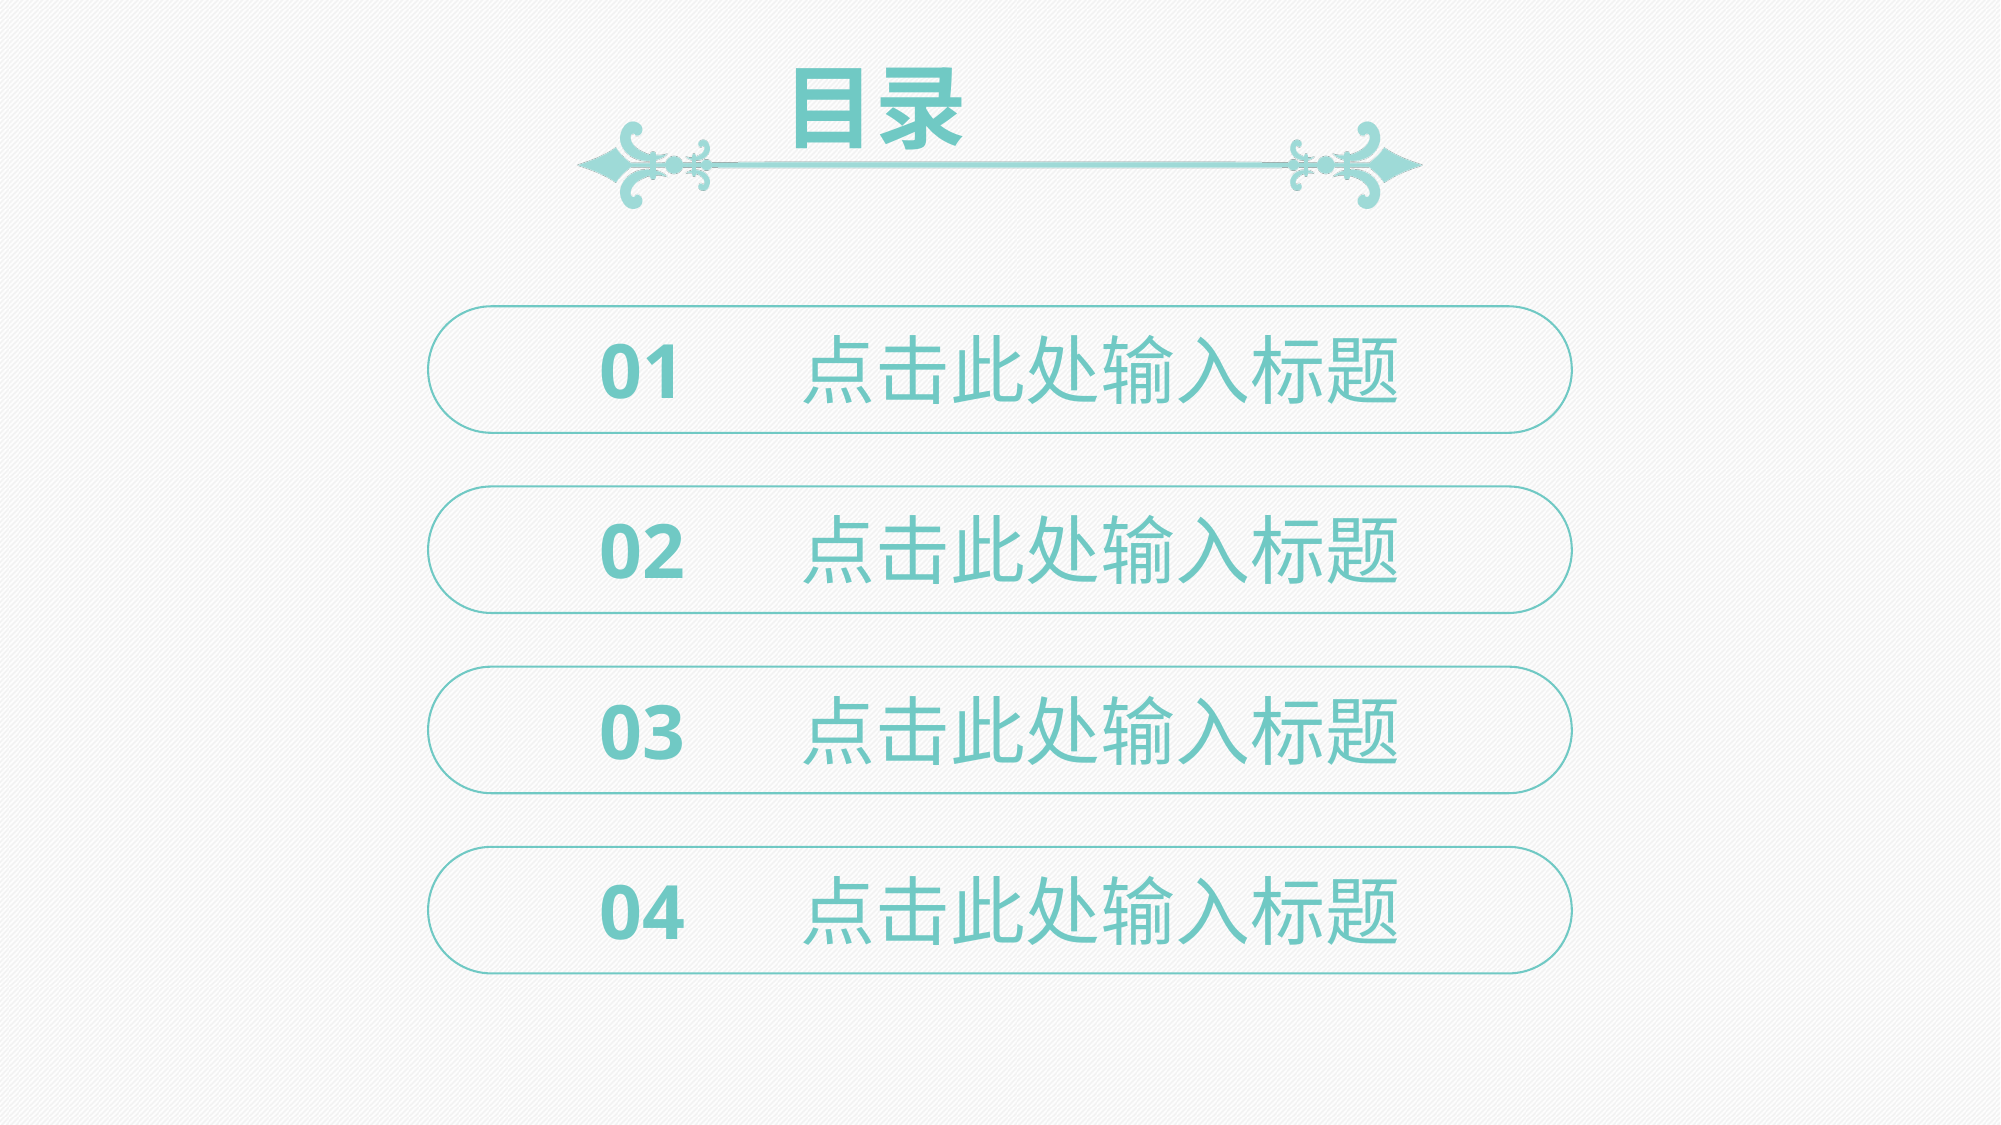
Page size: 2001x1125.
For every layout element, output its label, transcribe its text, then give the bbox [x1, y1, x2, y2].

picture [0, 0, 2001, 1125]
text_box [427, 666, 1573, 794]
text_box 目录 [769, 42, 1231, 120]
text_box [427, 486, 1573, 614]
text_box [427, 846, 1573, 974]
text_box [427, 305, 1573, 434]
